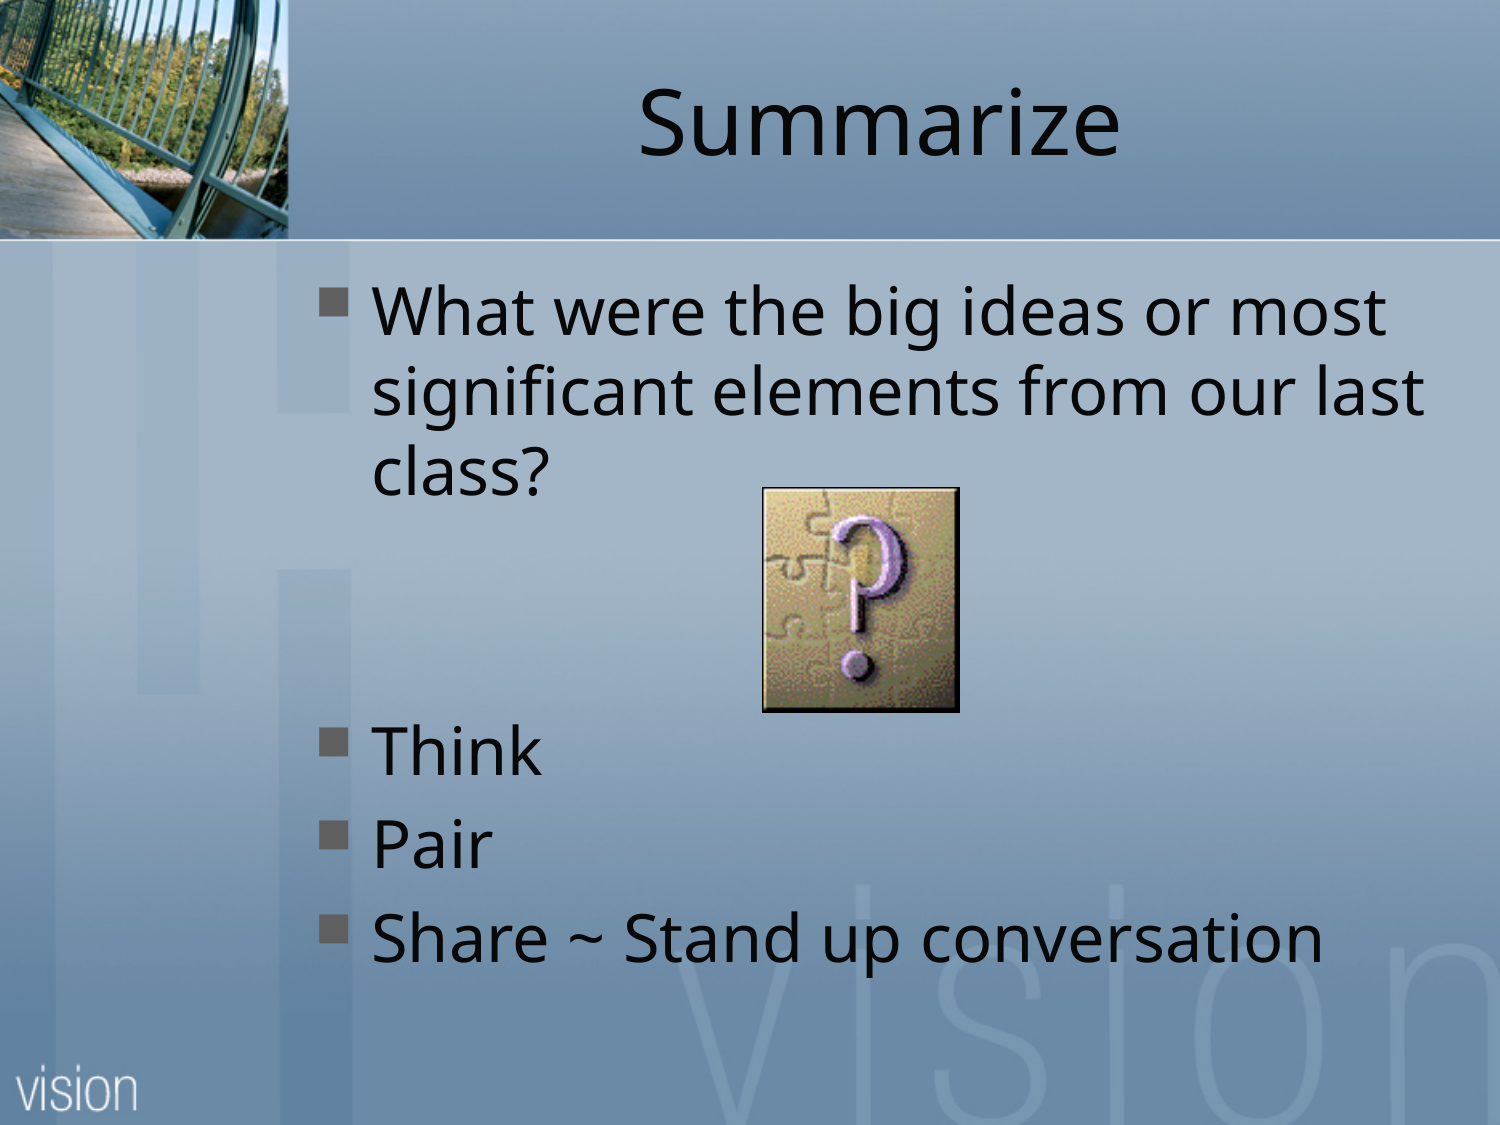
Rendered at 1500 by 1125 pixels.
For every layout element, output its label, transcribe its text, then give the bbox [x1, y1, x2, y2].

title Summarize [299, 30, 1462, 207]
list What were the big ideas or most significant elements from our last class? Think Pair Share ~ Stand up conversation [299, 261, 1462, 1095]
picture [0, 0, 1500, 1125]
